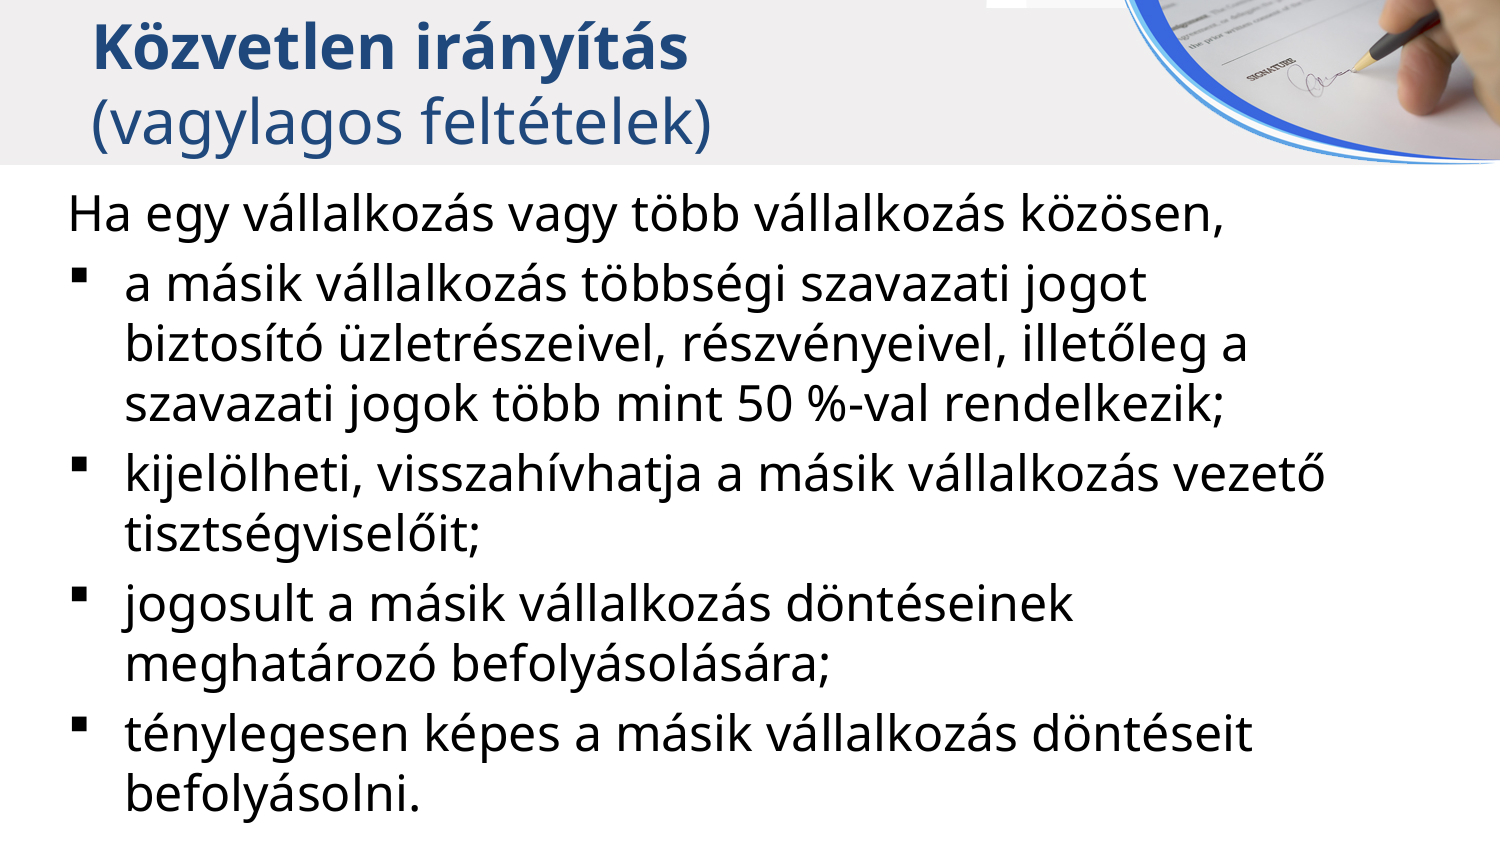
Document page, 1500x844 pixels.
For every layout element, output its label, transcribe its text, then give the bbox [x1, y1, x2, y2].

picture [0, 0, 1500, 844]
list Közvetlen irányítás (vagylagos feltételek) [76, 13, 1500, 151]
list Ha egy vállalkozás vagy több vállalkozás közösen, a másik vállalkozás többségi szavazati jogot biztosító üzletrészeivel, részvényeivel, illetőleg a szavazati jogok több mint 50 %-val rendelkezik; kijelölheti, visszahívhatja a másik vállalkozás vezető tisztségviselőit; jogosult a másik vállalkozás döntéseinek meghatározó befolyásolására; ténylegesen képes a másik vállalkozás döntéseit befolyásolni. [53, 173, 1353, 741]
